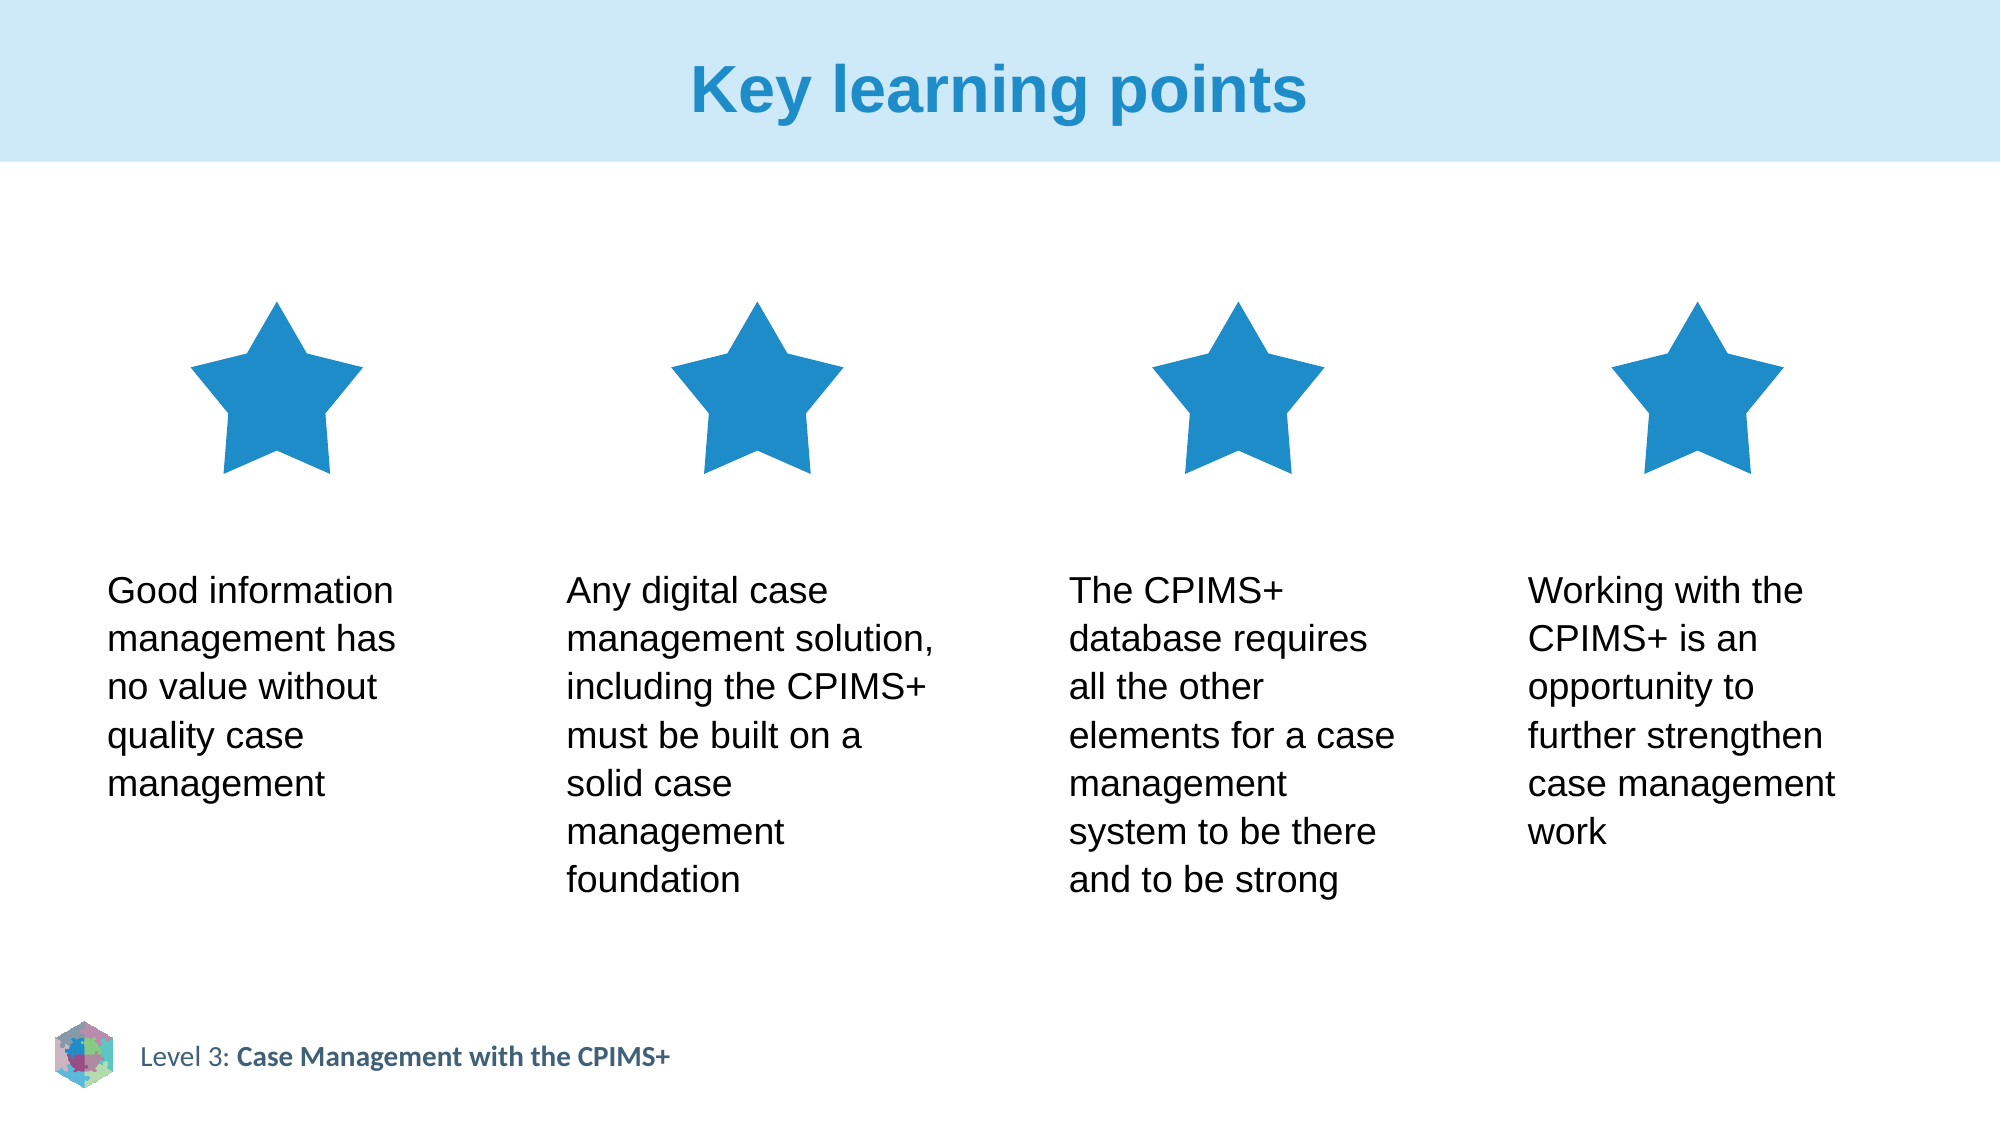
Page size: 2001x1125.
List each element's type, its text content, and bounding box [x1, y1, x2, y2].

text_box [1152, 301, 1325, 474]
text_box Good information management has no value without quality case management [92, 555, 462, 812]
text_box [1611, 301, 1784, 474]
picture [55, 1021, 113, 1088]
title Key learning points [137, 19, 1863, 163]
text_box The CPIMS+ database requires all the other elements for a case management system to be there and to be strong [1053, 555, 1424, 908]
text_box Any digital case management solution, including the CPIMS+ must be built on a solid case management foundation [551, 555, 964, 908]
text_box [671, 301, 844, 474]
text_box Working with the CPIMS+ is an opportunity to further strengthen case management work [1512, 555, 1883, 860]
text_box [190, 301, 364, 474]
